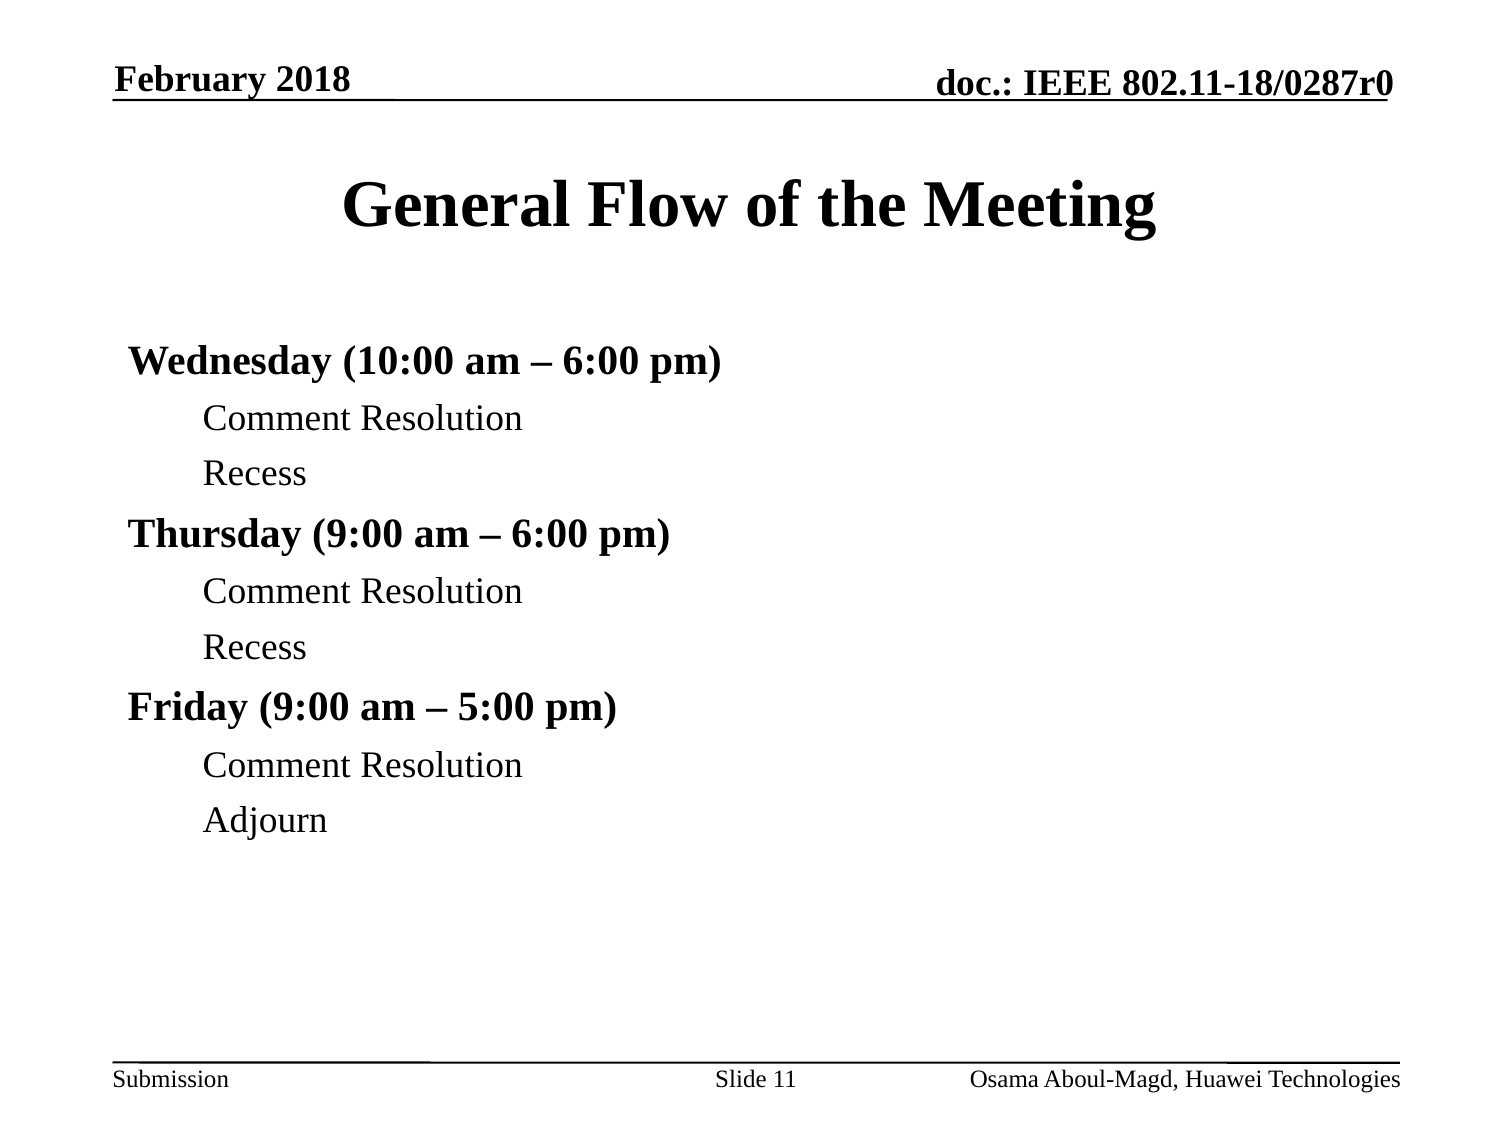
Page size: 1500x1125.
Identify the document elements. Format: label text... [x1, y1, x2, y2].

slide_number Slide 11 [712, 1061, 800, 1123]
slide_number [114, 54, 423, 100]
footer Osama Aboul-Magd, Huawei Technologies [878, 1061, 1402, 1093]
title General Flow of the Meeting [112, 112, 1388, 288]
list Wednesday (10:00 am – 6:00 pm) Comment Resolution Recess Thursday (9:00 am – 6:00 pm) Comment Resolution Recess Friday (9:00 am – 5:00 pm) Comment Resolution Adjourn [112, 324, 1388, 1000]
